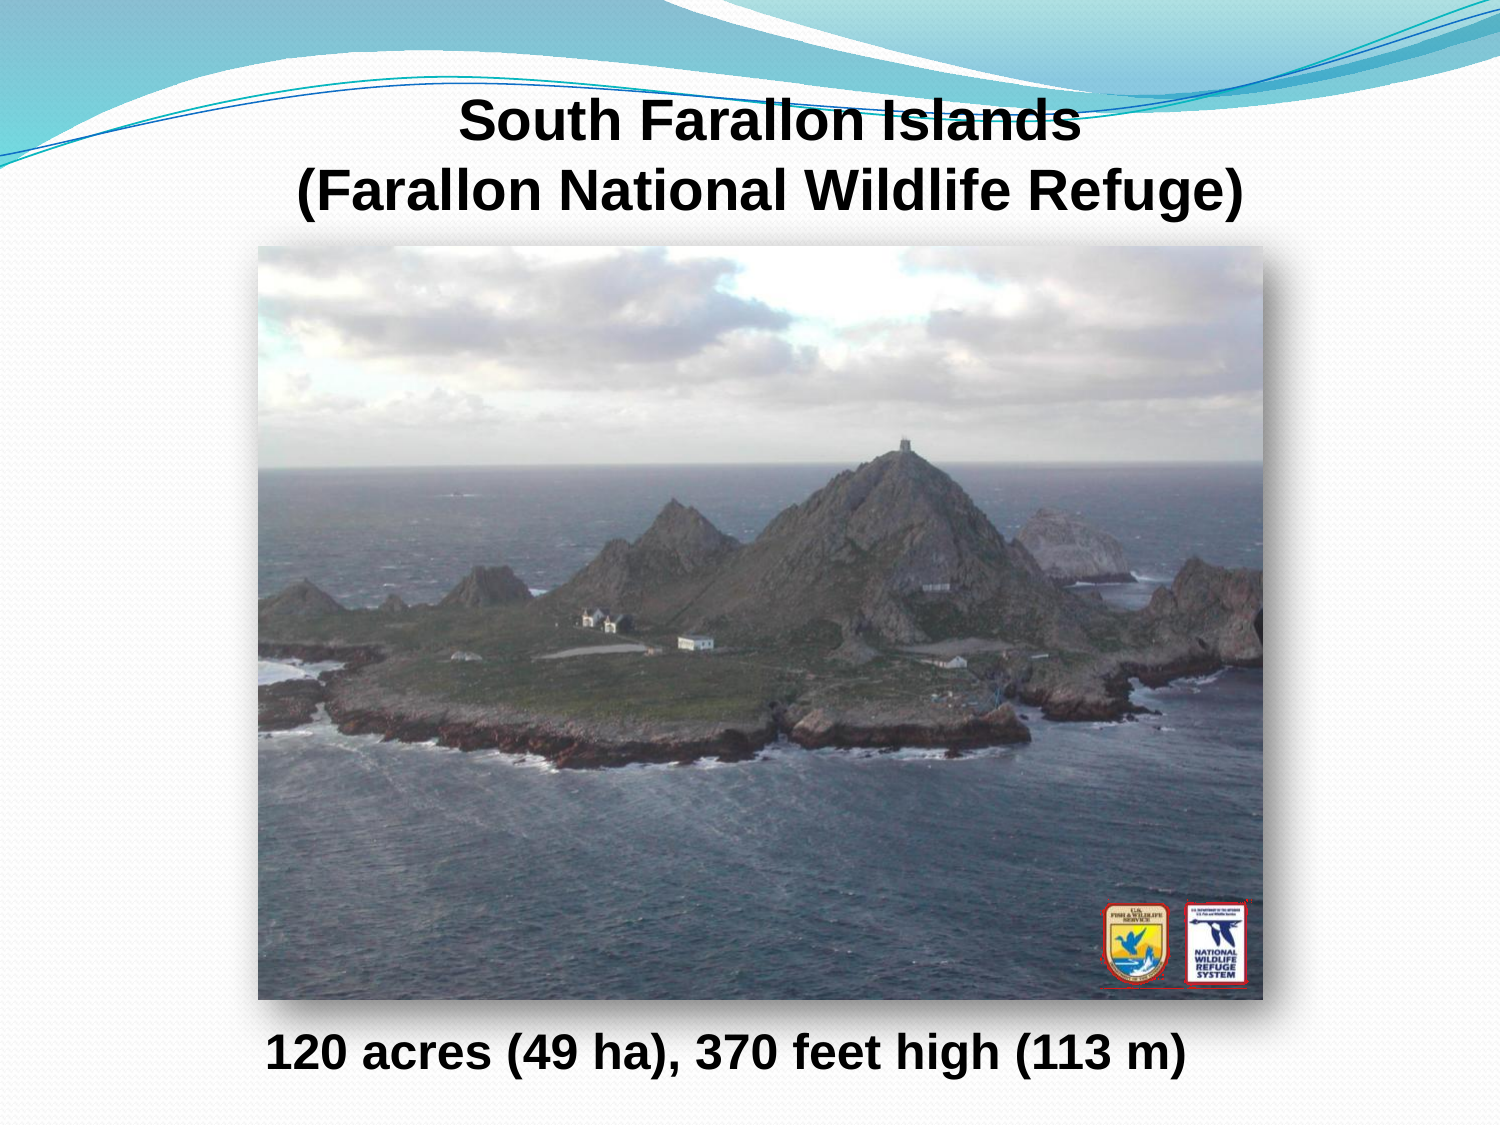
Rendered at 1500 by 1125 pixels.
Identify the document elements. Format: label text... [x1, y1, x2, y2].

text_box South Farallon Islands (Farallon National Wildlife Refuge) [216, 74, 1325, 230]
picture [257, 246, 1263, 1001]
text_box 120 acres (49 ha), 370 feet high (113 m) [249, 1012, 1250, 1088]
